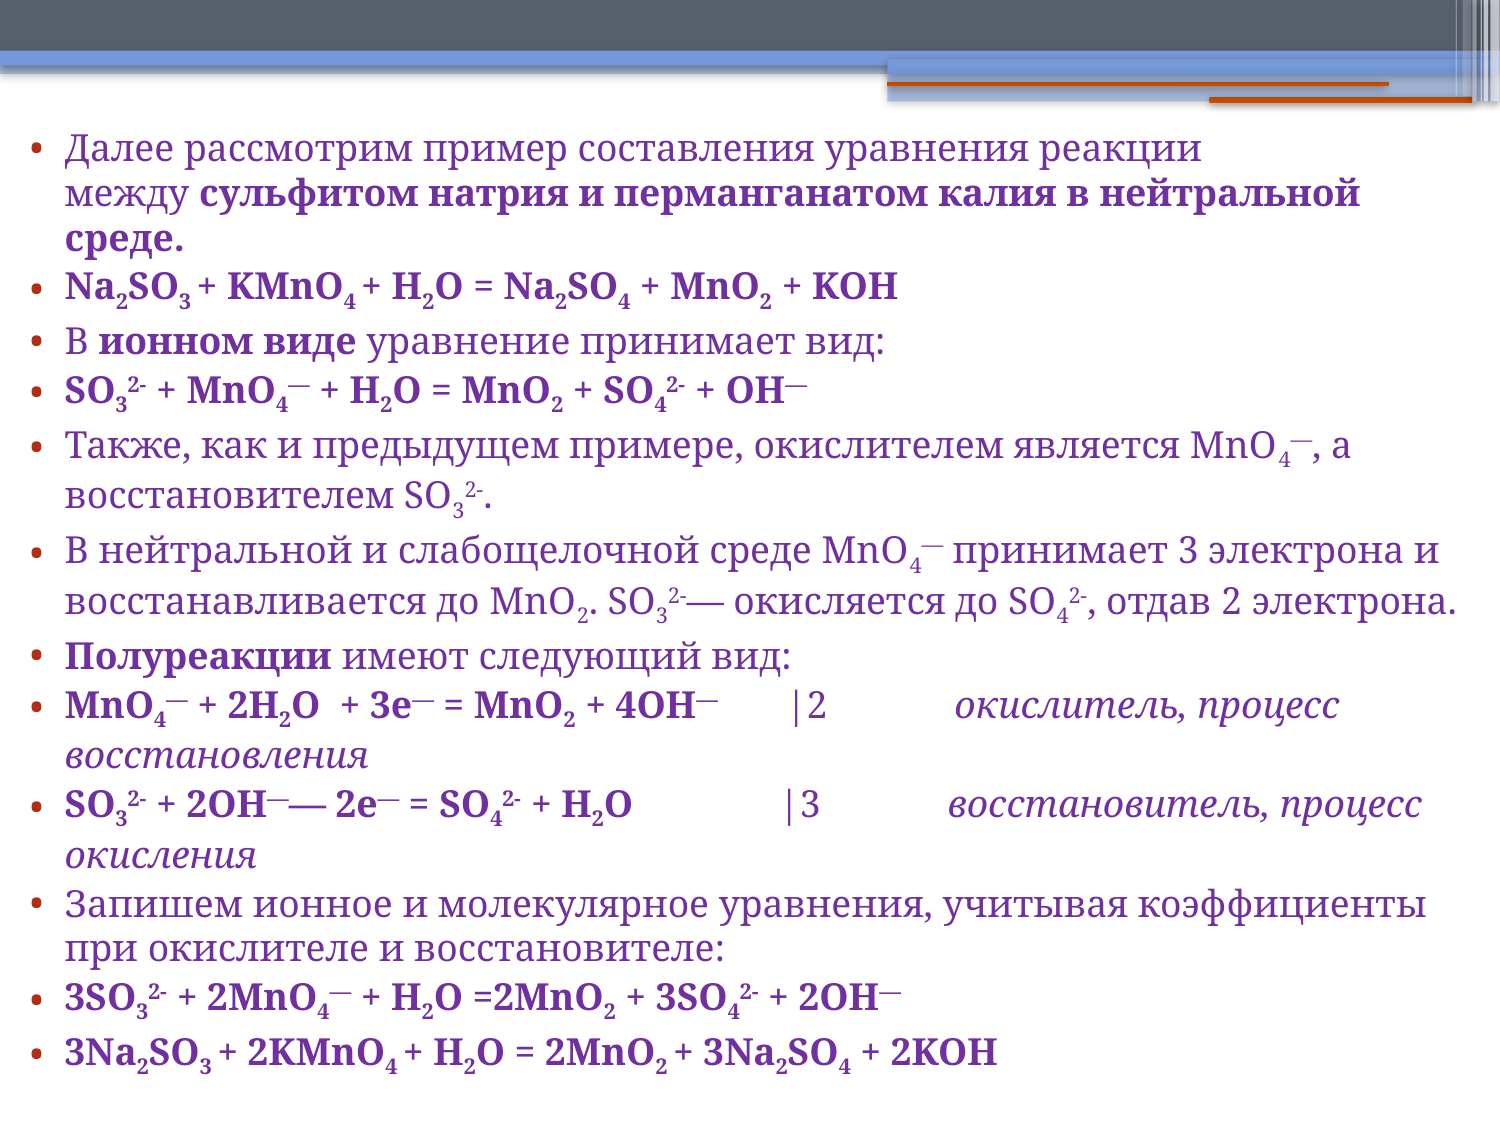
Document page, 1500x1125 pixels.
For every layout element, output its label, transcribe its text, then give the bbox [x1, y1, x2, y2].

text_box Далее рассмотрим пример составления уравнения реакции между сульфитом натрия и перманганатом калия в нейтральной среде. Na2SO3 + KMnO4 + H2O = Na2SO4 + MnO2 + KOH В ионном виде уравнение принимает вид: SO32- + MnO4— + H2O = MnO2 + SO42- + OH— Также, как и предыдущем примере, окислителем является MnO4—, а восстановителем SO32-. В нейтральной и слабощелочной среде MnO4— принимает 3 электрона и восстанавливается до MnО2. SO32-— окисляется до SO42-, отдав 2 электрона. Полуреакции имеют следующий вид: MnO4— + 2H2O + 3e— = MnО2 + 4OH— |2 окислитель, процесс восстановления SO32- + 2OH—— 2e— = SO42- + H2O |3 восстановитель, процесс окисления Запишем ионное и молекулярное уравнения, учитывая коэффициенты при окислителе и восстановителе: 3SO32- + 2MnO4— + H2O =2MnO2 + 3SO42- + 2OH— 3Na2SO3 + 2KMnO4 + H2O = 2MnO2 + 3Na2SO4 + 2KOH [0, 117, 1500, 1111]
